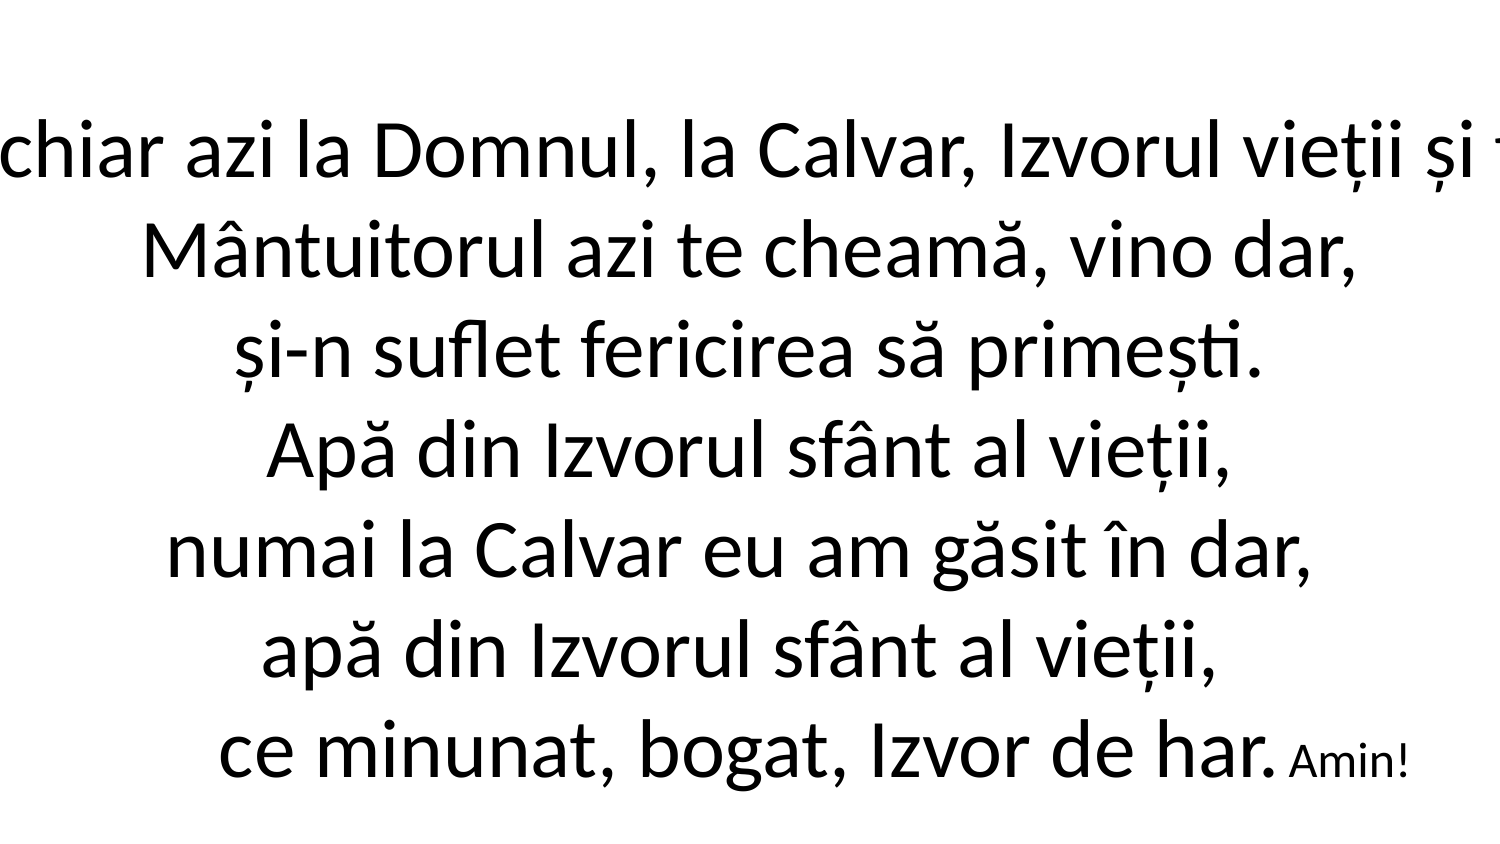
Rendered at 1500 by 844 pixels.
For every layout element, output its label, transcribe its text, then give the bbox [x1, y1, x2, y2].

text_box Amin! [1273, 674, 1427, 795]
text_box 3. De ce nu vii chiar azi la Domnul, la Calvar, Izvorul vieții și tu să-L găsești. Mântuitorul azi te cheamă, vino dar, și-n suflet fericirea să primești. Apă din Izvorul sfânt al vieții, numai la Calvar eu am găsit în dar, apă din Izvorul sfânt al vieții, ce minunat, bogat, Izvor de har. [0, 42, 1500, 802]
